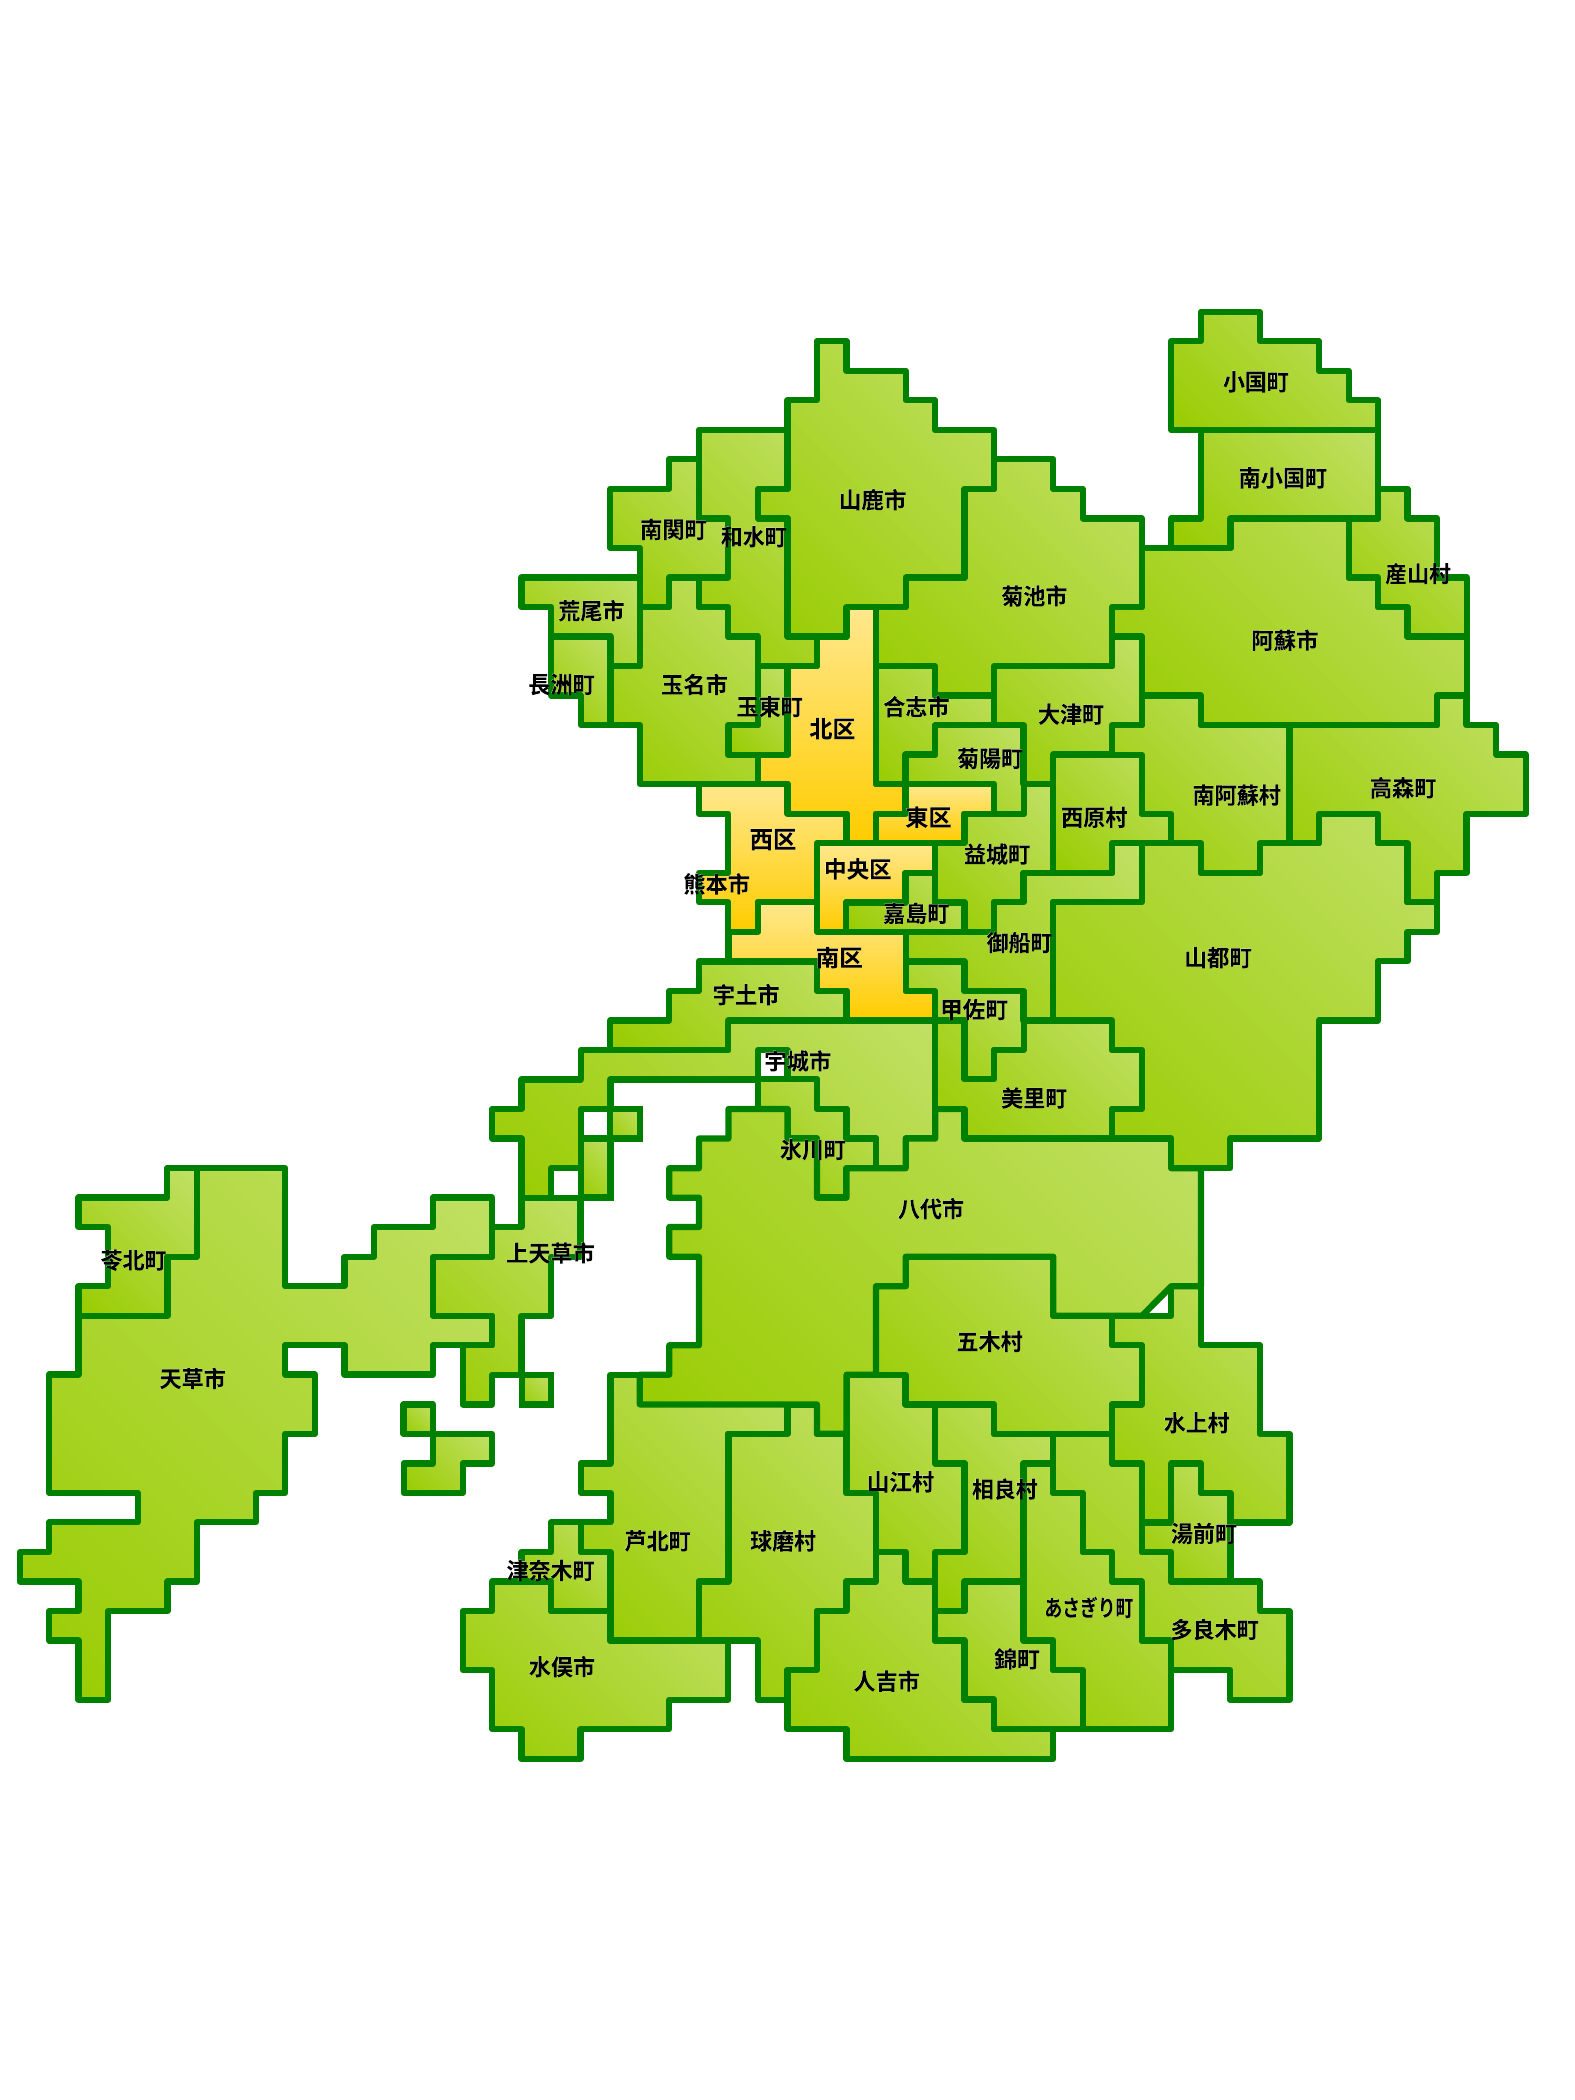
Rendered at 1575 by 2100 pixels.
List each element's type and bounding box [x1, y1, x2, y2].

text_box [159, 1367, 226, 1390]
text_box [825, 857, 891, 881]
text_box [993, 1647, 1040, 1670]
text_box [883, 695, 949, 718]
text_box [809, 717, 855, 740]
text_box [1001, 584, 1067, 607]
text_box [1045, 1596, 1134, 1619]
text_box [506, 1241, 595, 1264]
text_box [750, 1529, 816, 1552]
text_box [956, 1330, 1023, 1353]
text_box [905, 805, 951, 829]
text_box [840, 488, 906, 511]
text_box [1252, 628, 1318, 652]
text_box [868, 1470, 934, 1493]
text_box [624, 1529, 691, 1552]
text_box [640, 518, 707, 541]
text_box [720, 525, 787, 548]
text_box [506, 1559, 595, 1582]
text_box [1001, 1086, 1067, 1109]
text_box [1222, 370, 1289, 393]
text_box [1038, 702, 1104, 726]
text_box [1239, 466, 1327, 489]
text_box [1171, 1618, 1259, 1641]
text_box [1171, 1522, 1237, 1545]
text_box [971, 1477, 1038, 1501]
text_box [816, 946, 863, 969]
text_box [713, 983, 780, 1006]
text_box [558, 599, 624, 622]
text_box [853, 1669, 920, 1693]
text_box [661, 673, 728, 696]
text_box [1193, 783, 1281, 807]
text_box [1385, 562, 1451, 585]
text_box [964, 842, 1030, 866]
text_box [1370, 776, 1437, 799]
text_box [528, 1655, 595, 1678]
text_box [750, 828, 796, 851]
text_box [1163, 1411, 1230, 1434]
text_box [765, 1049, 831, 1072]
text_box [19, 311, 1526, 1760]
text_box [883, 902, 949, 925]
text_box [942, 998, 1008, 1021]
text_box [956, 747, 1023, 770]
text_box [1061, 805, 1128, 829]
text_box [986, 931, 1052, 954]
text_box [683, 872, 750, 895]
text_box [736, 695, 803, 718]
text_box [100, 1248, 167, 1272]
text_box [897, 1197, 964, 1220]
text_box [779, 1138, 846, 1161]
text_box [528, 673, 595, 696]
text_box [1185, 946, 1252, 969]
